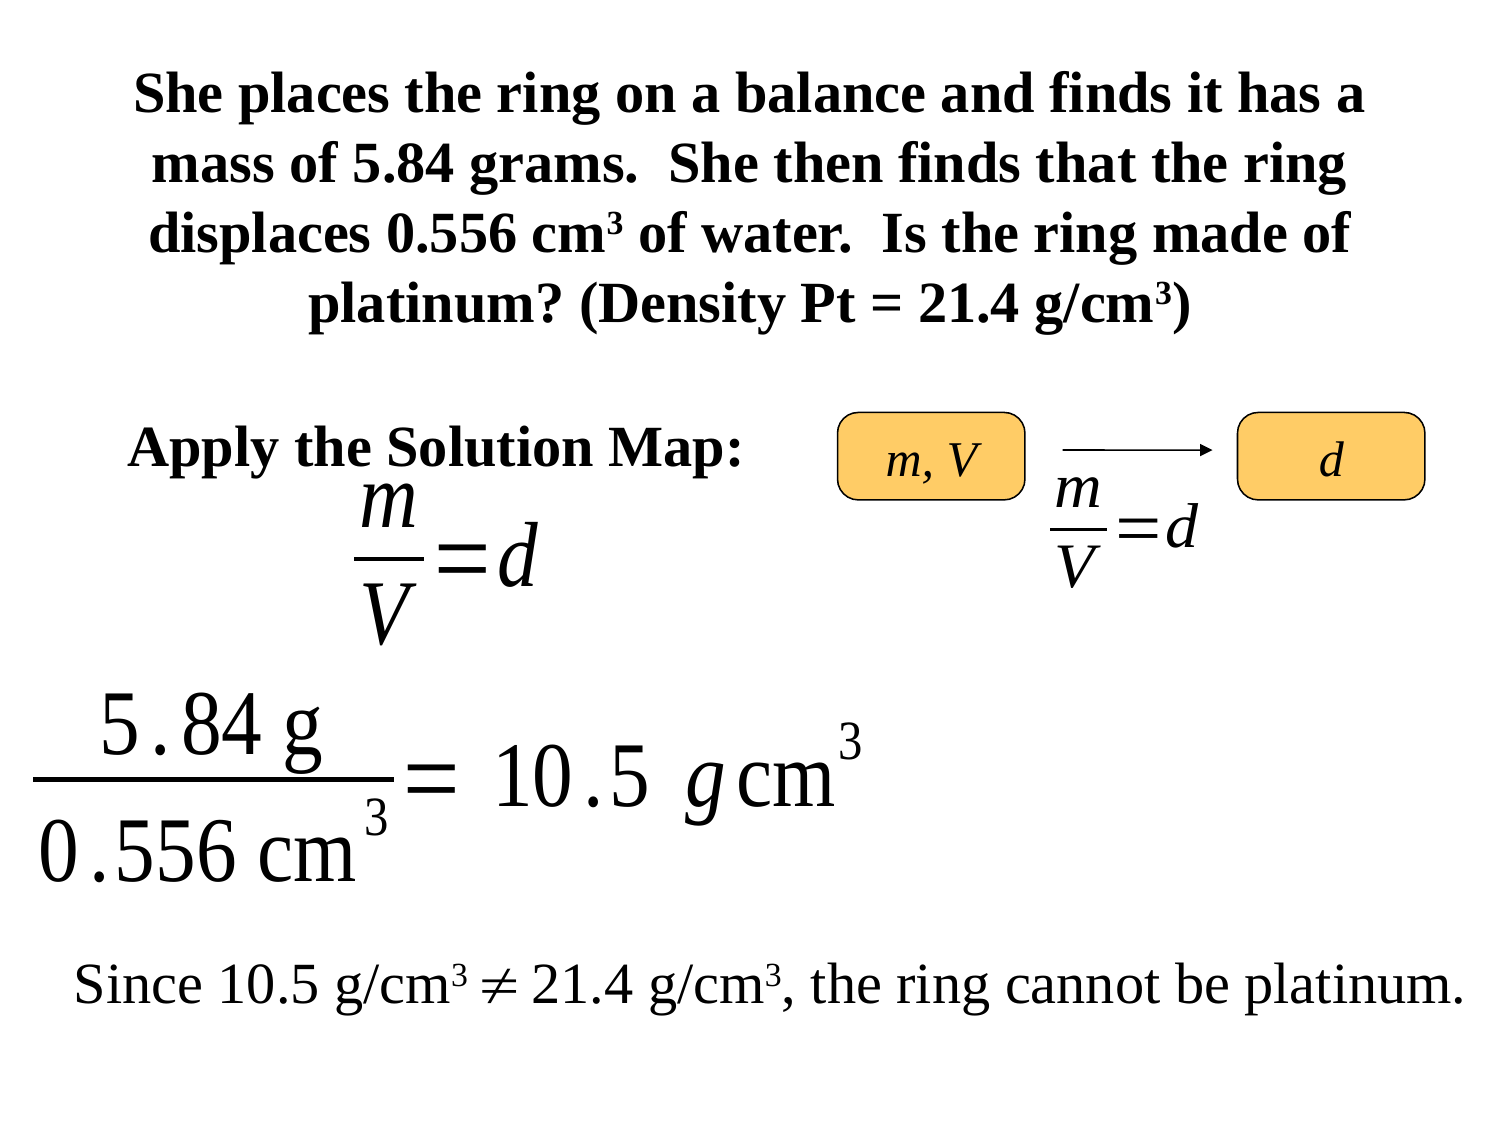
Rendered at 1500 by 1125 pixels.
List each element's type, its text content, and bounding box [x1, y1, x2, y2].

text_box d [1237, 412, 1425, 500]
text_box Apply the Solution Map: [112, 399, 1388, 937]
text_box m, V [837, 412, 1025, 500]
text_box [1062, 443, 1213, 457]
text_box She places the ring on a balance and finds it has a mass of 5.84 grams. She then finds that the ring displaces 0.556 cm3 of water. Is the ring made of platinum? (Density Pt = 21.4 g/cm3) [112, 99, 1388, 288]
text_box Since 10.5 g/cm3  21.4 g/cm3, the ring cannot be platinum. [59, 937, 1482, 1023]
